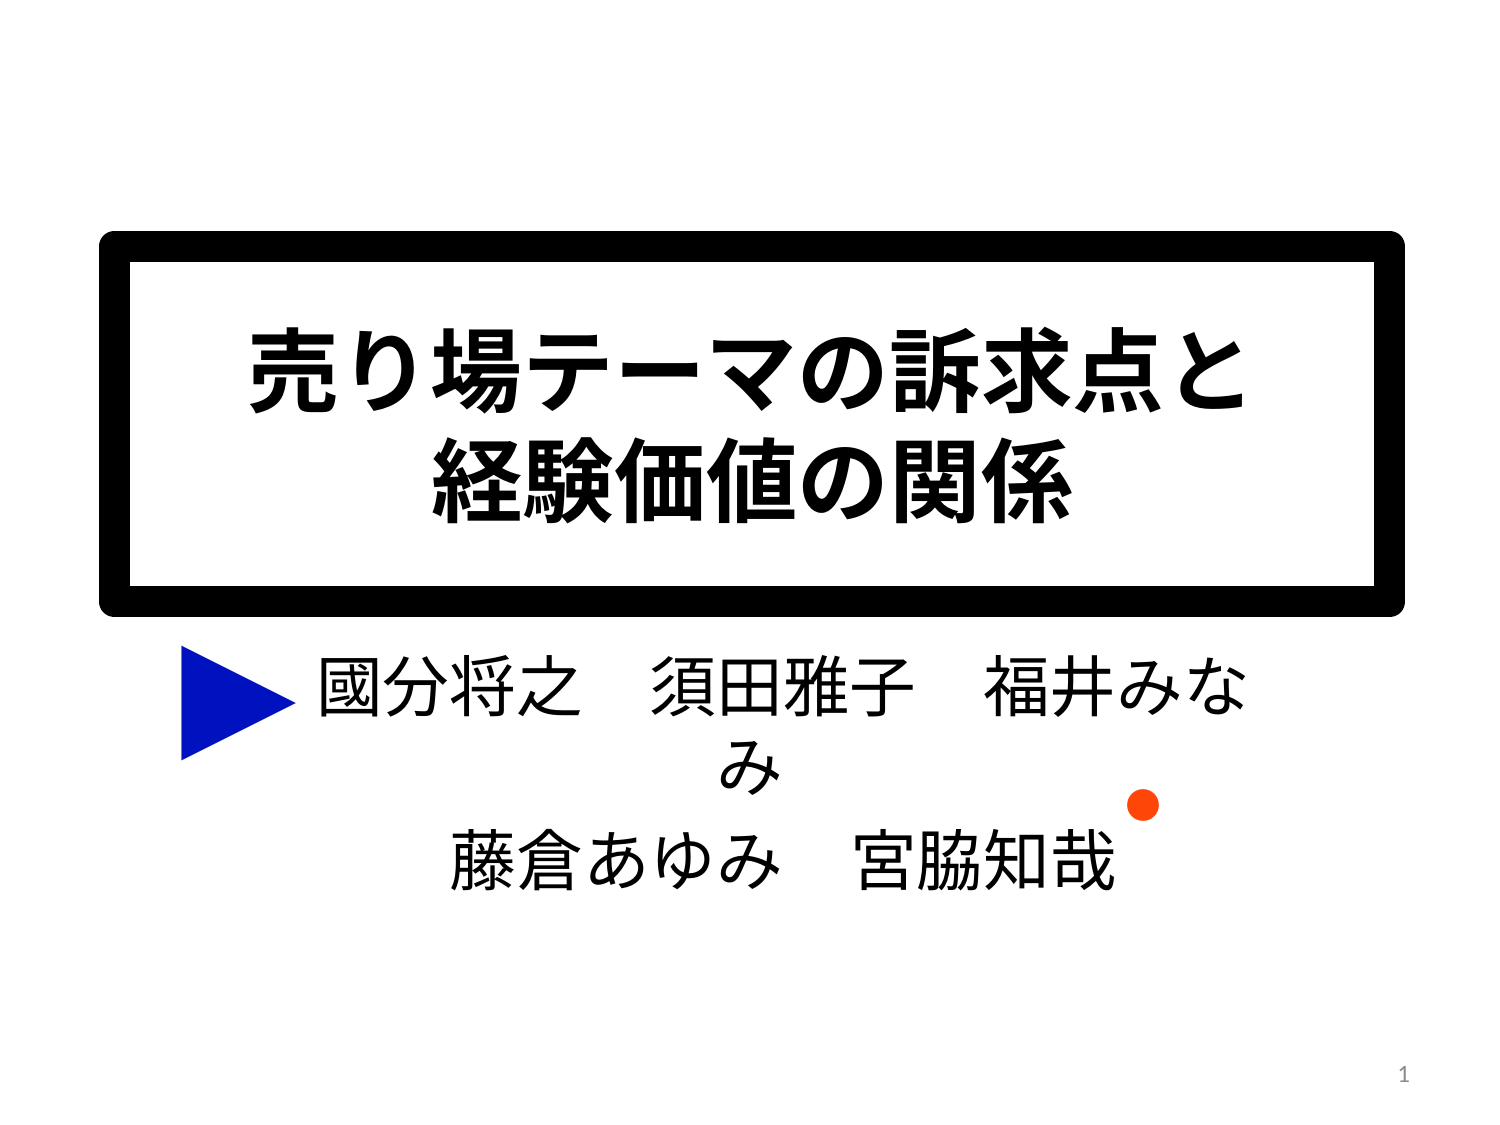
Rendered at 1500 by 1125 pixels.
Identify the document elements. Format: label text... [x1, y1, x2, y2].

text_box ・ [1054, 704, 1234, 900]
subtitle 國分将之 須田雅子 福井みなみ 藤倉あゆみ 宮脇知哉 [225, 637, 1275, 925]
slide_number 1 [1074, 1042, 1425, 1103]
title 売り場テーマの訴求点と 経験価値の関係 [114, 246, 1390, 602]
text_box ▶ [167, 584, 312, 780]
